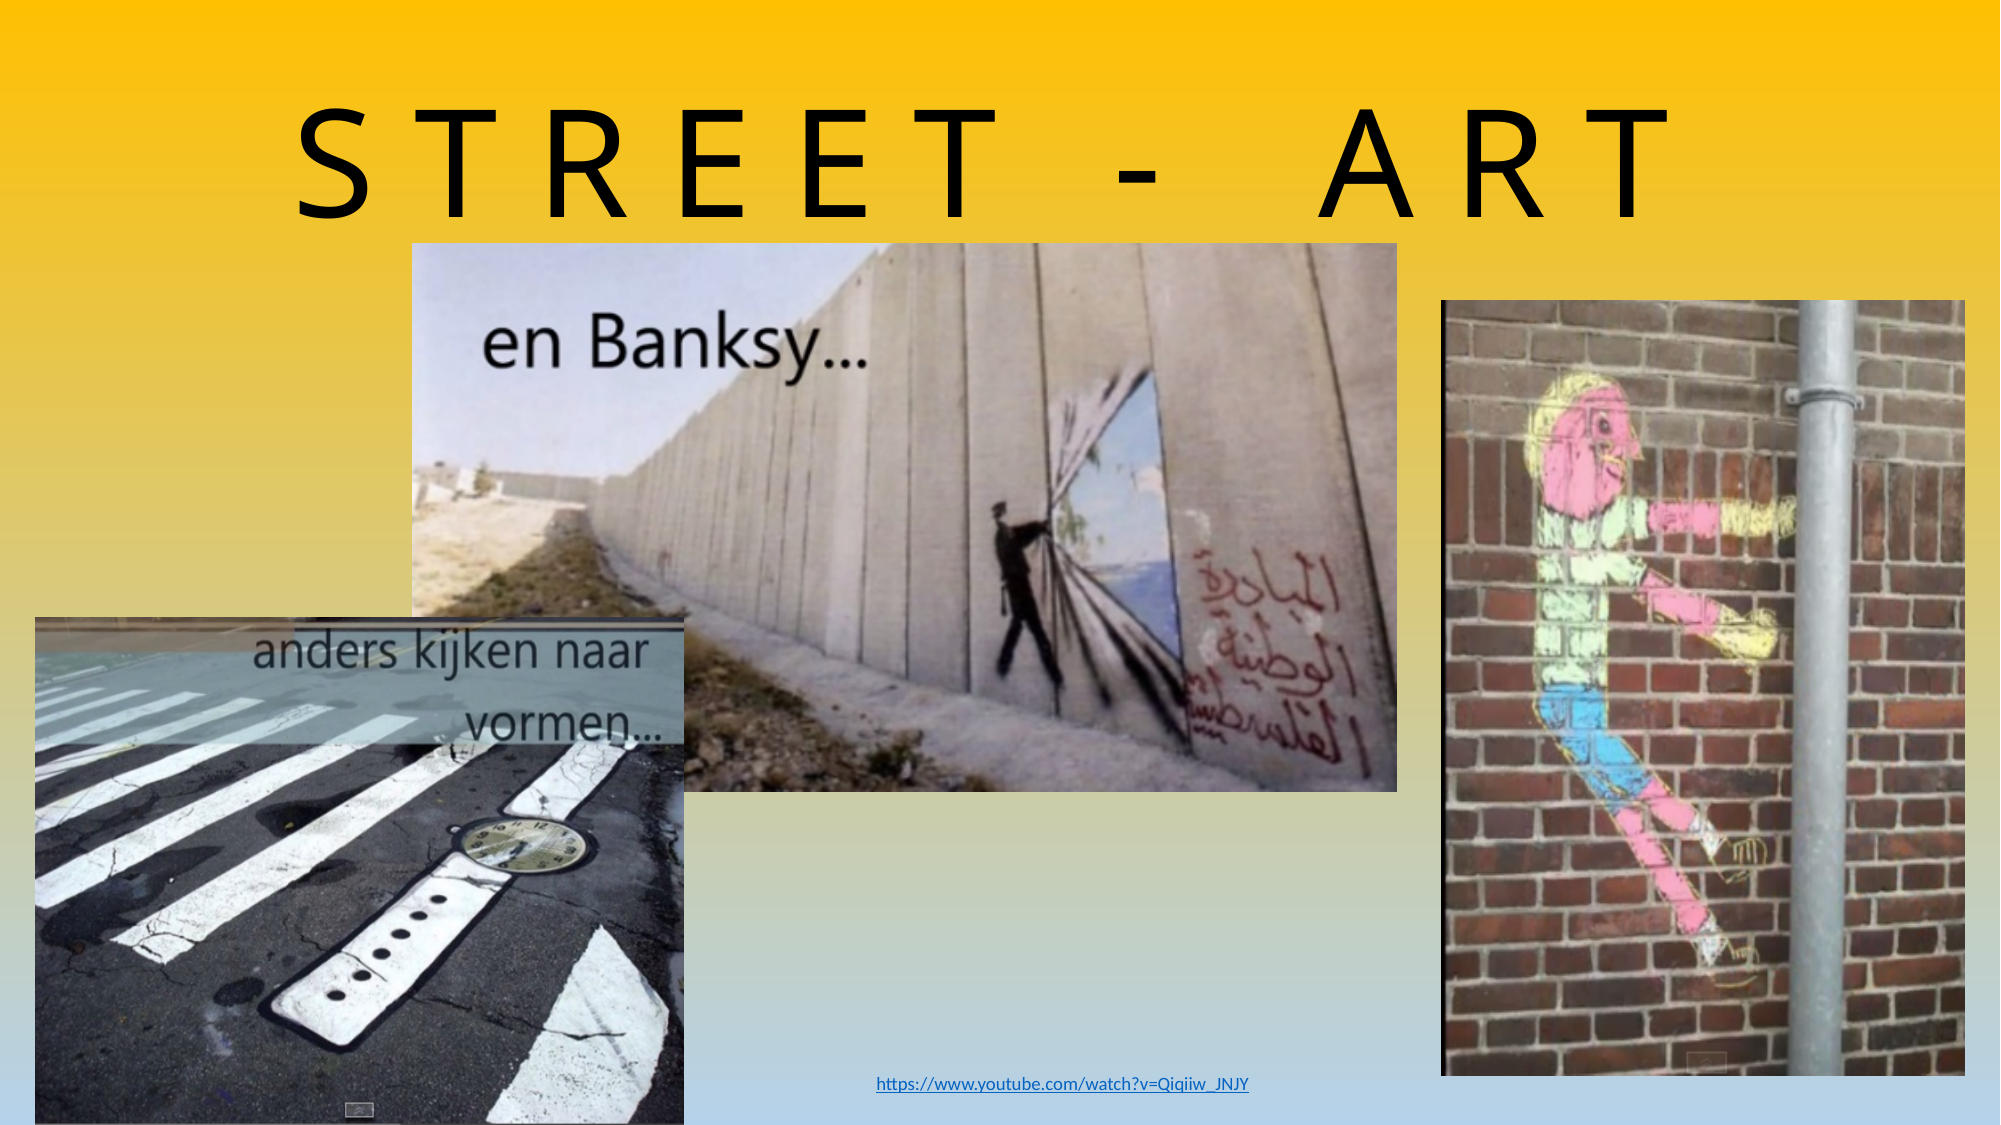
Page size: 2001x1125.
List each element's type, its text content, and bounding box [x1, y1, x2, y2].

title S T R E E T - A R T [137, 59, 1863, 278]
text_box https://www.youtube.com/watch?v=Qiqiiw_JNJY [861, 1064, 1264, 1125]
picture [1441, 300, 1965, 1076]
picture [35, 243, 1397, 1125]
